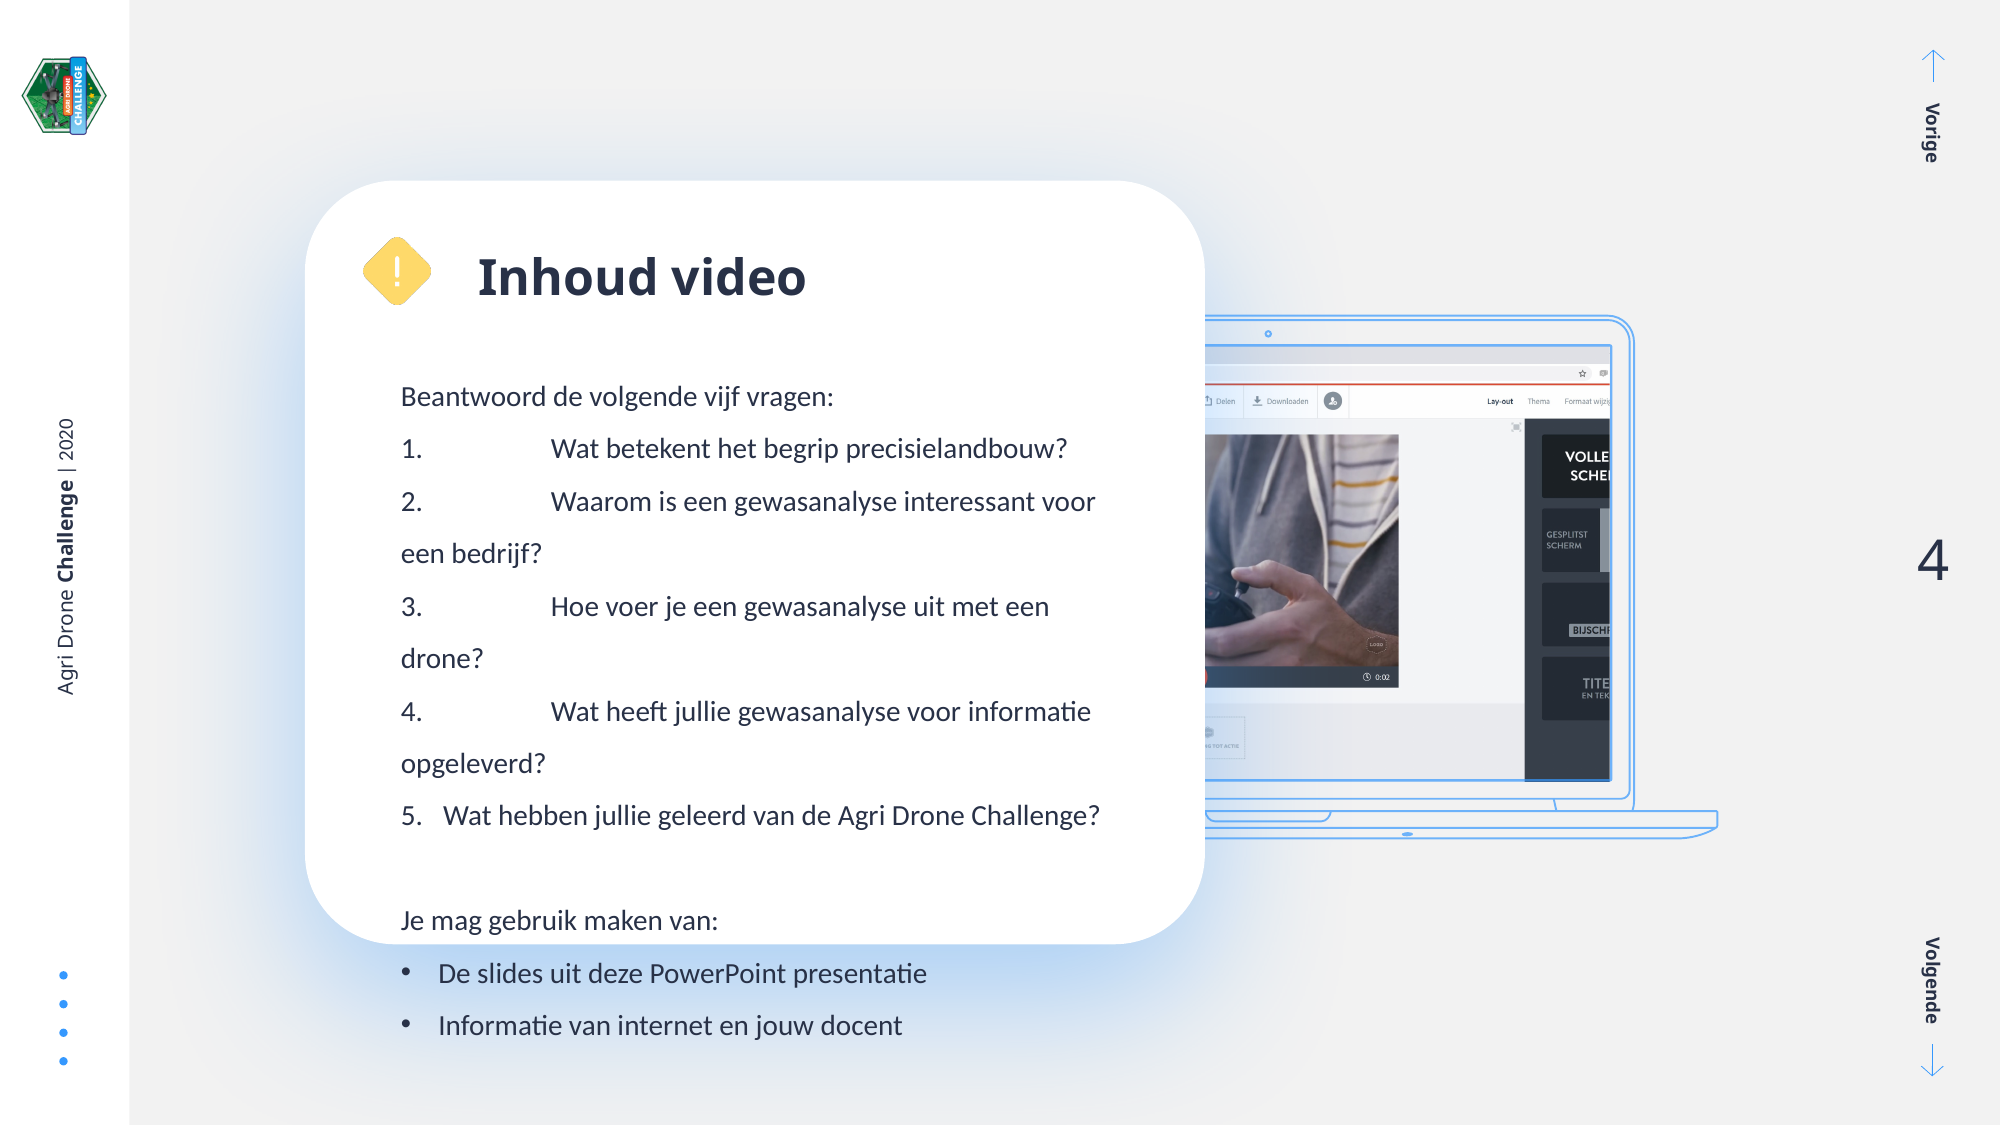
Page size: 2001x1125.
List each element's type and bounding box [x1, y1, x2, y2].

picture [19, 50, 110, 142]
picture [363, 237, 431, 305]
text_box [1205, 314, 1719, 840]
text_box [304, 180, 1205, 999]
